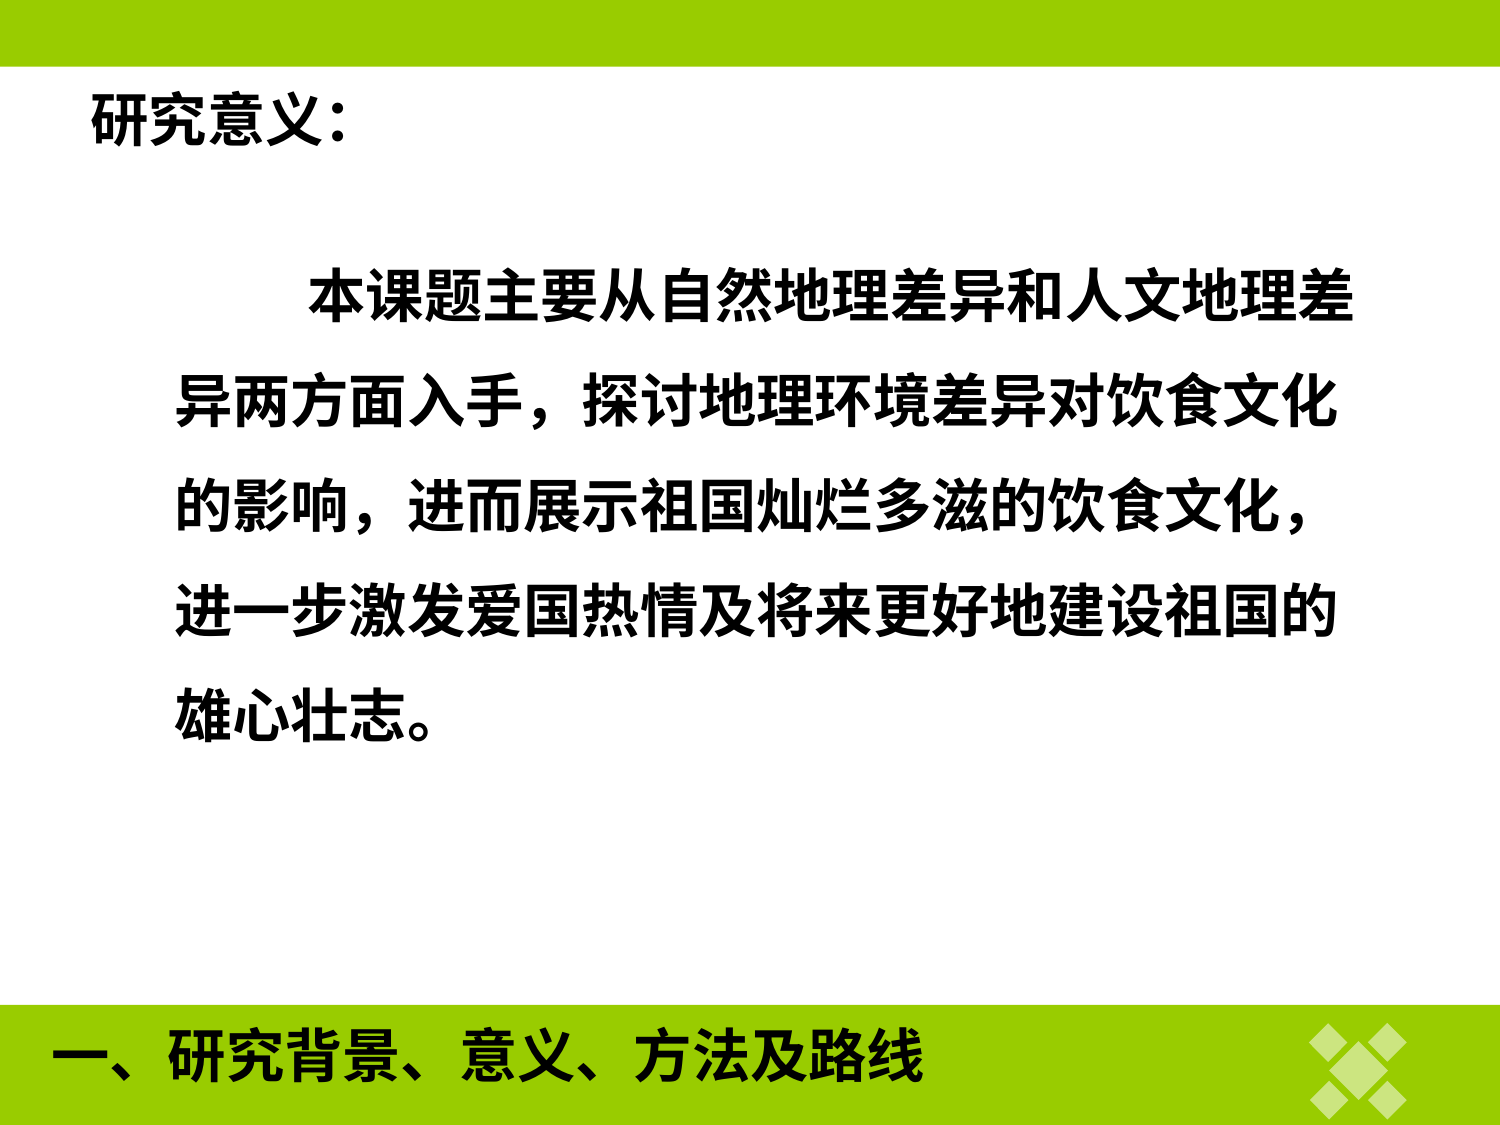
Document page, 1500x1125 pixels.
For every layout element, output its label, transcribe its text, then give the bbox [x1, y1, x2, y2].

text_box 本课题主要从自然地理差异和人文地理差异两方面入手，探讨地理环境差异对饮食文化的影响，进而展示祖国灿烂多滋的饮食文化，进一步激发爱国热情及将来更好地建设祖国的雄心壮志。 [159, 146, 1412, 757]
text_box 一、研究背景、意义、方法及路线 [36, 1011, 1424, 1097]
text_box 研究意义： [17, 90, 469, 160]
